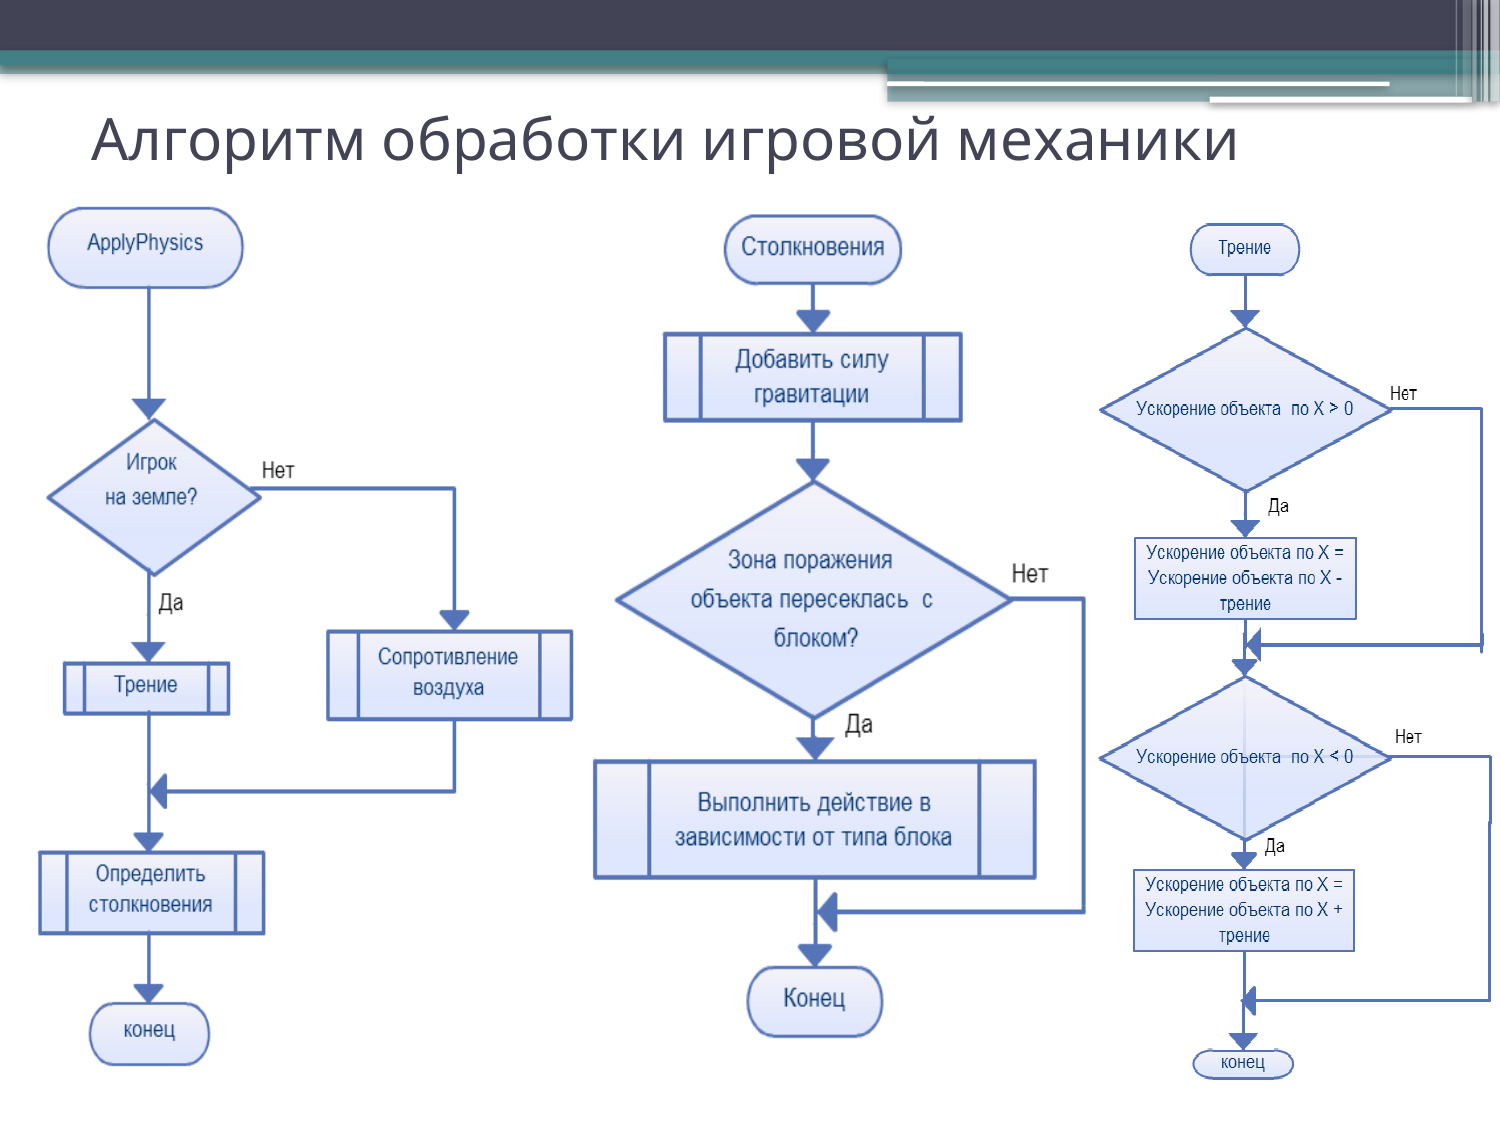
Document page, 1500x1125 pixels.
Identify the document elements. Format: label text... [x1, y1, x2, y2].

picture [29, 174, 1096, 1095]
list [1101, 209, 1500, 1093]
title Алгоритм обработки игровой механики [76, 78, 1427, 197]
